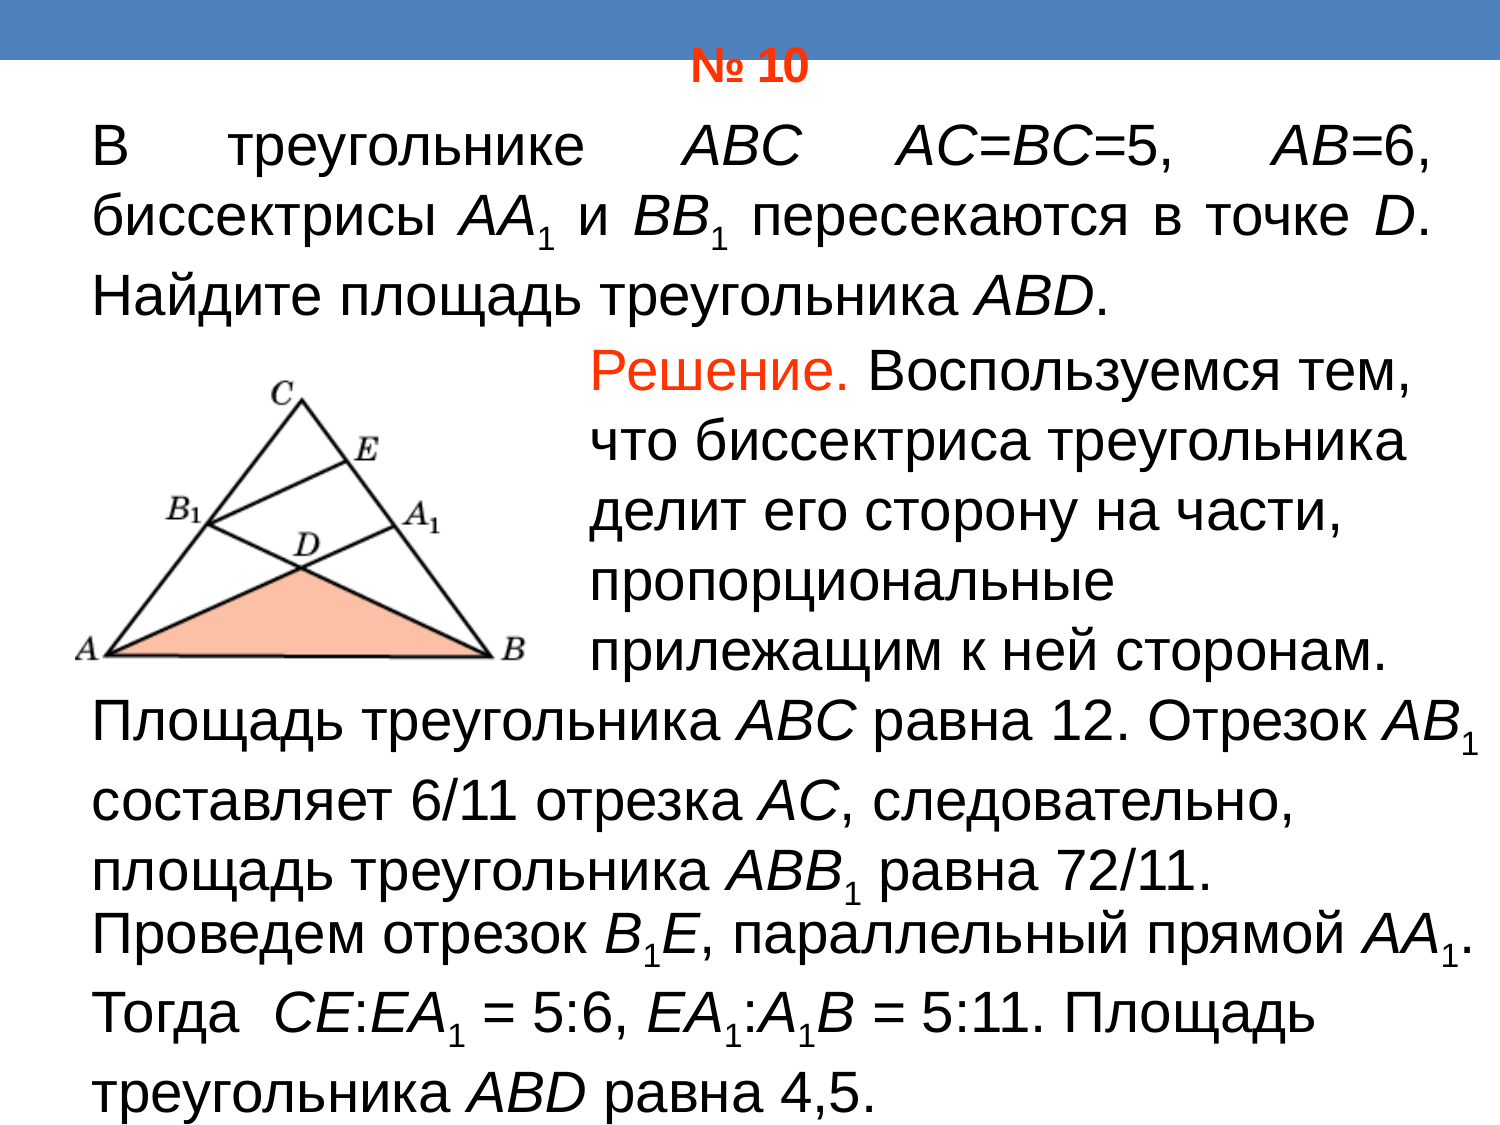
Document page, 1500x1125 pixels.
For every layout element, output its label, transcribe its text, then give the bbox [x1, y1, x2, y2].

text_box Решение. Воспользуемся тем, что биссектриса треугольника делит его сторону на части, пропорциональные прилежащим к ней сторонам. [574, 324, 1475, 371]
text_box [74, 374, 1500, 1113]
text_box В треугольнике ABC AC=BC=5, AB=6, биссектрисы AA1 и BB1 пересекаются в точке D. Найдите площадь треугольника ABD. [76, 99, 1447, 335]
title № 10 [112, 24, 1388, 99]
